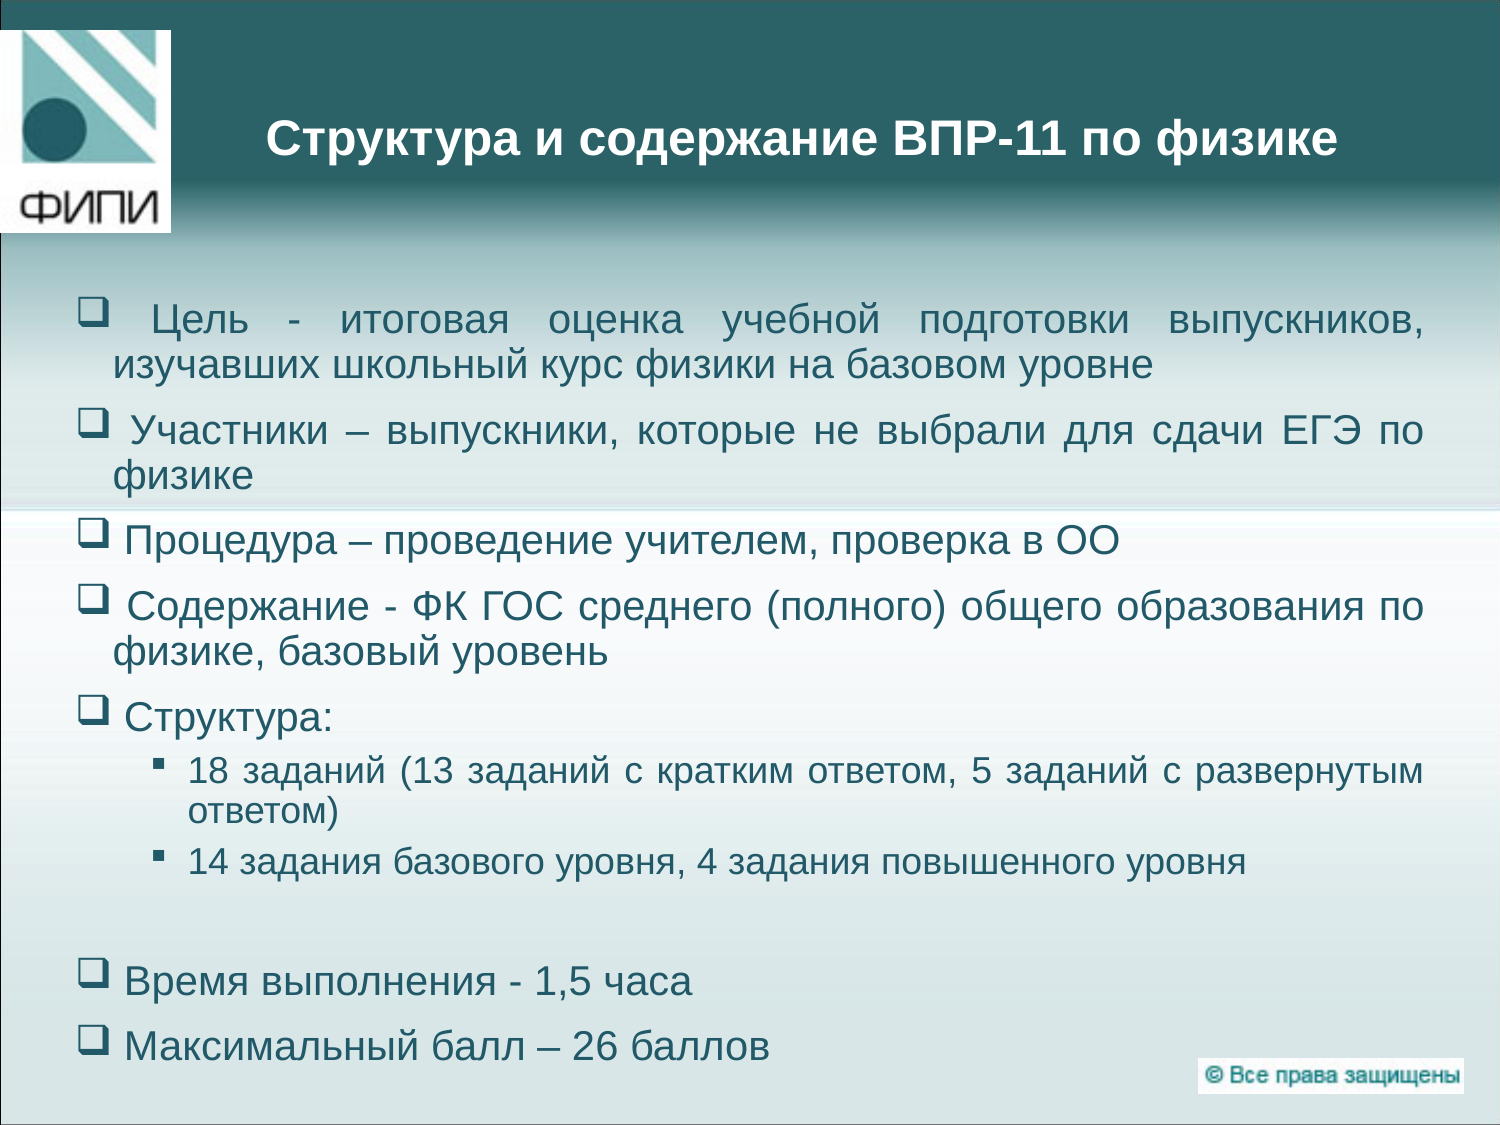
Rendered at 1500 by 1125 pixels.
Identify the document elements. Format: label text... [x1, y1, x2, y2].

picture [0, 0, 1500, 1125]
subtitle Цель - итоговая оценка учебной подготовки выпускников, изучавших школьный курс физики на базовом уровне Участники – выпускники, которые не выбрали для сдачи ЕГЭ по физике Процедура – проведение учителем, проверка в ОО Содержание - ФК ГОС среднего (полного) общего образования по физике, базовый уровень Структура: 18 заданий (13 заданий с кратким ответом, 5 заданий с развернутым ответом) 14 задания базового уровня, 4 задания повышенного уровня Время выполнения - 1,5 часа Максимальный балл – 26 баллов [75, 265, 1425, 1102]
title Структура и содержание ВПР-11 по физике [179, 36, 1425, 242]
